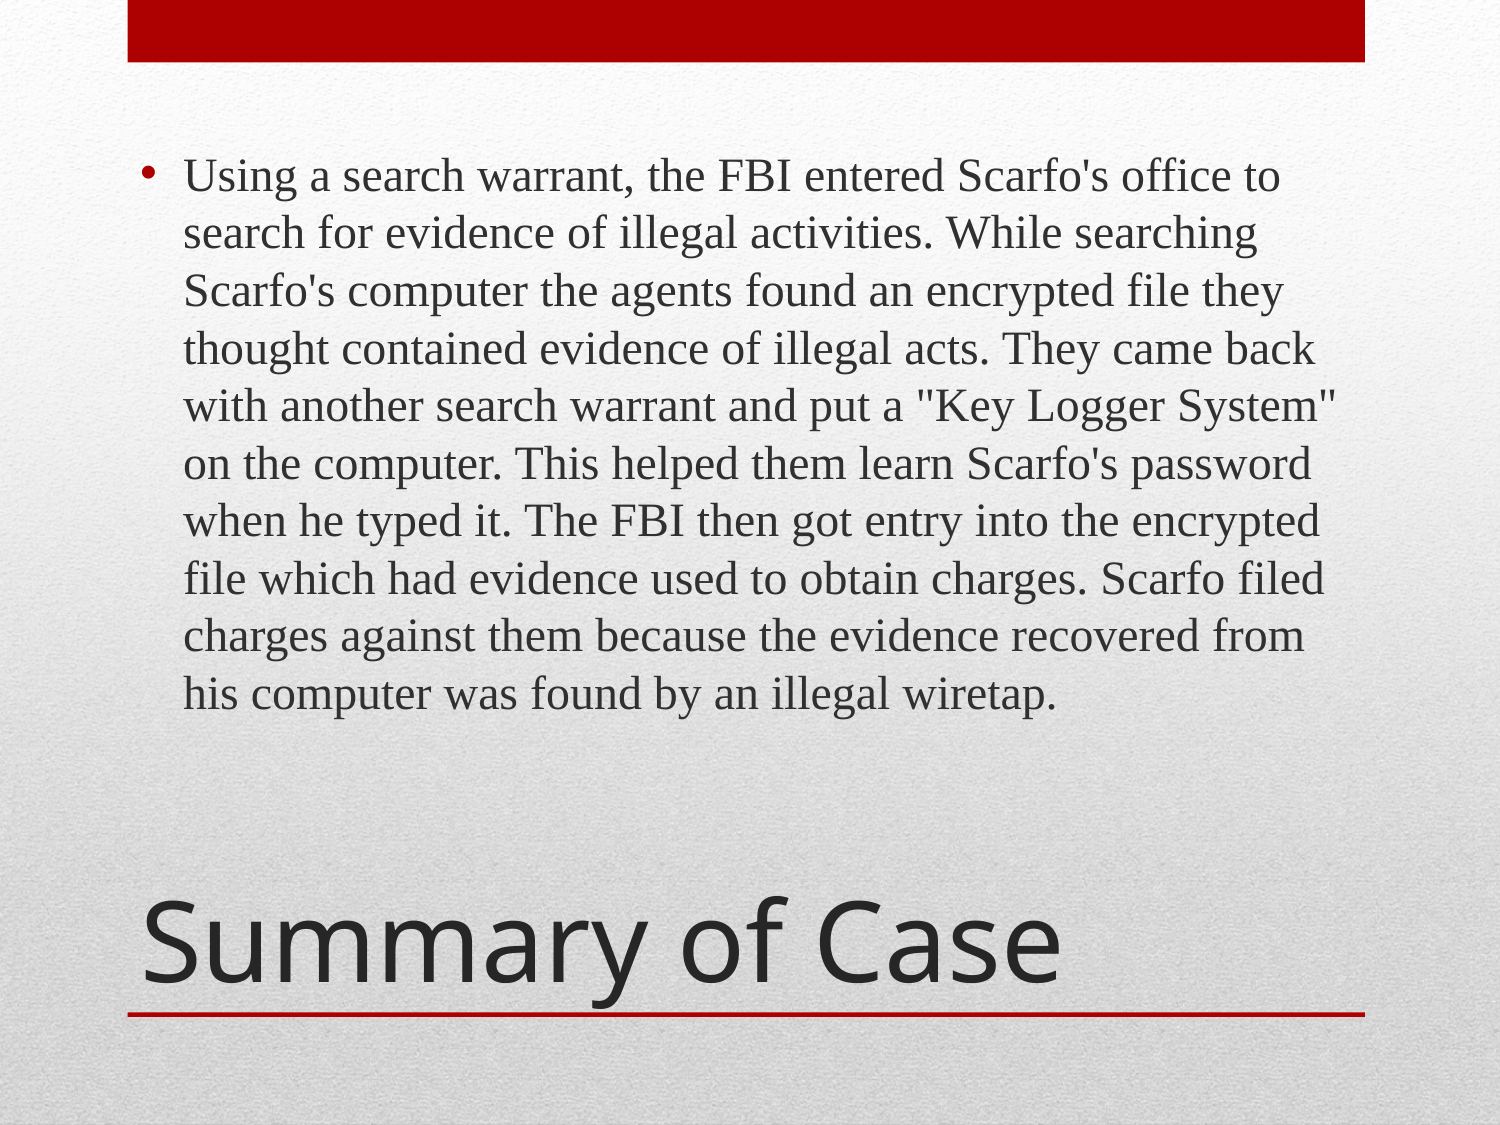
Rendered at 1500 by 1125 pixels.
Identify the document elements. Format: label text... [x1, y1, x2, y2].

title Summary of Case [125, 750, 1238, 1013]
list Using a search warrant, the FBI entered Scarfo's office to search for evidence of illegal activities. While searching Scarfo's computer the agents found an encrypted file they thought contained evidence of illegal acts. They came back with another search warrant and put a "Key Logger System" on the computer. This helped them learn Scarfo's password when he typed it. The FBI then got entry into the encrypted file which had evidence used to obtain charges. Scarfo filed charges against them because the evidence recovered from his computer was found by an illegal wiretap. [125, 112, 1363, 750]
